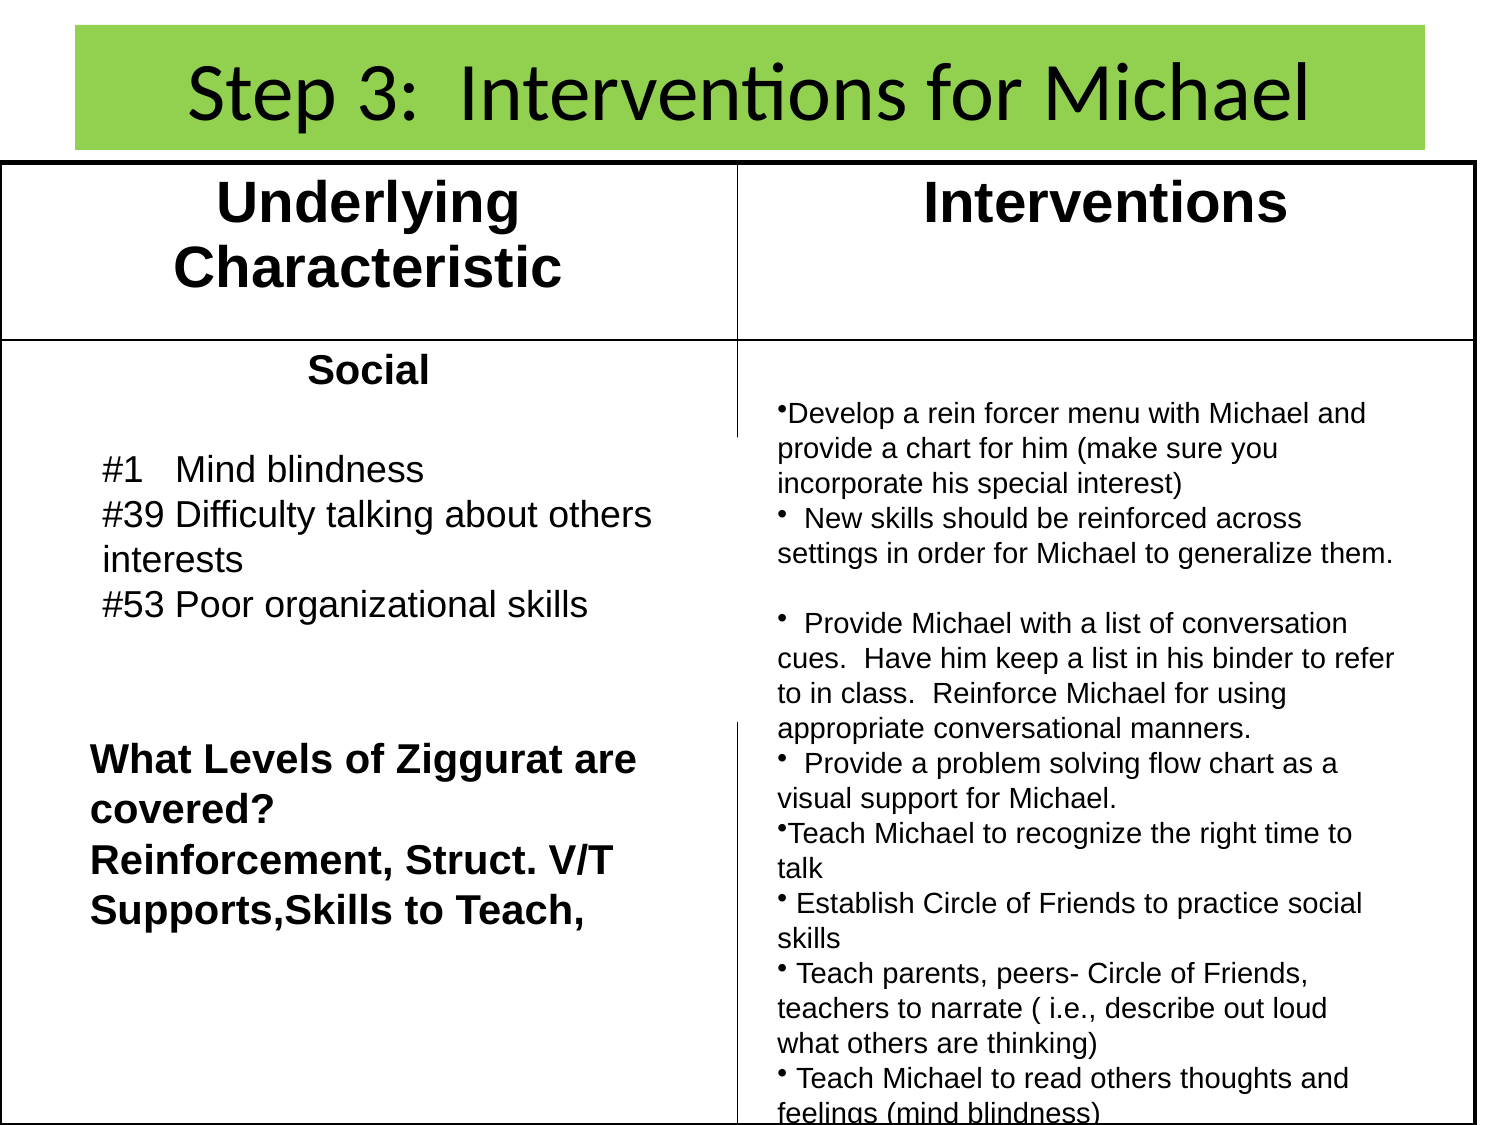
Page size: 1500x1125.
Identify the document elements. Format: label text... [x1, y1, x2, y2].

table_header Interventions [738, 165, 1473, 339]
table_cell Social [2, 341, 737, 1123]
table_cell [738, 341, 1473, 1123]
text_box Develop a rein forcer menu with Michael and provide a chart for him (make sure you incorporate his special interest) New skills should be reinforced across settings in order for Michael to generalize them. Provide Michael with a list of conversation cues. Have him keep a list in his binder to refer to in class. Reinforce Michael for using appropriate conversational manners. Provide a problem solving flow chart as a visual support for Michael. Teach Michael to recognize the right time to talk Establish Circle of Friends to practice social skills Teach parents, peers- Circle of Friends, teachers to narrate ( i.e., describe out loud what others are thinking) Teach Michael to read others thoughts and feelings (mind blindness) [762, 387, 1413, 1125]
text_box #1 Mind blindness #39 Difficulty talking about others interests #53 Poor organizational skills [87, 437, 757, 723]
table_header Underlying Characteristic [2, 165, 737, 339]
title Step 3: Interventions for Michael [75, 24, 1425, 150]
text_box What Levels of Ziggurat are covered? Reinforcement, Struct. V/T Supports,Skills to Teach, [74, 724, 750, 1075]
